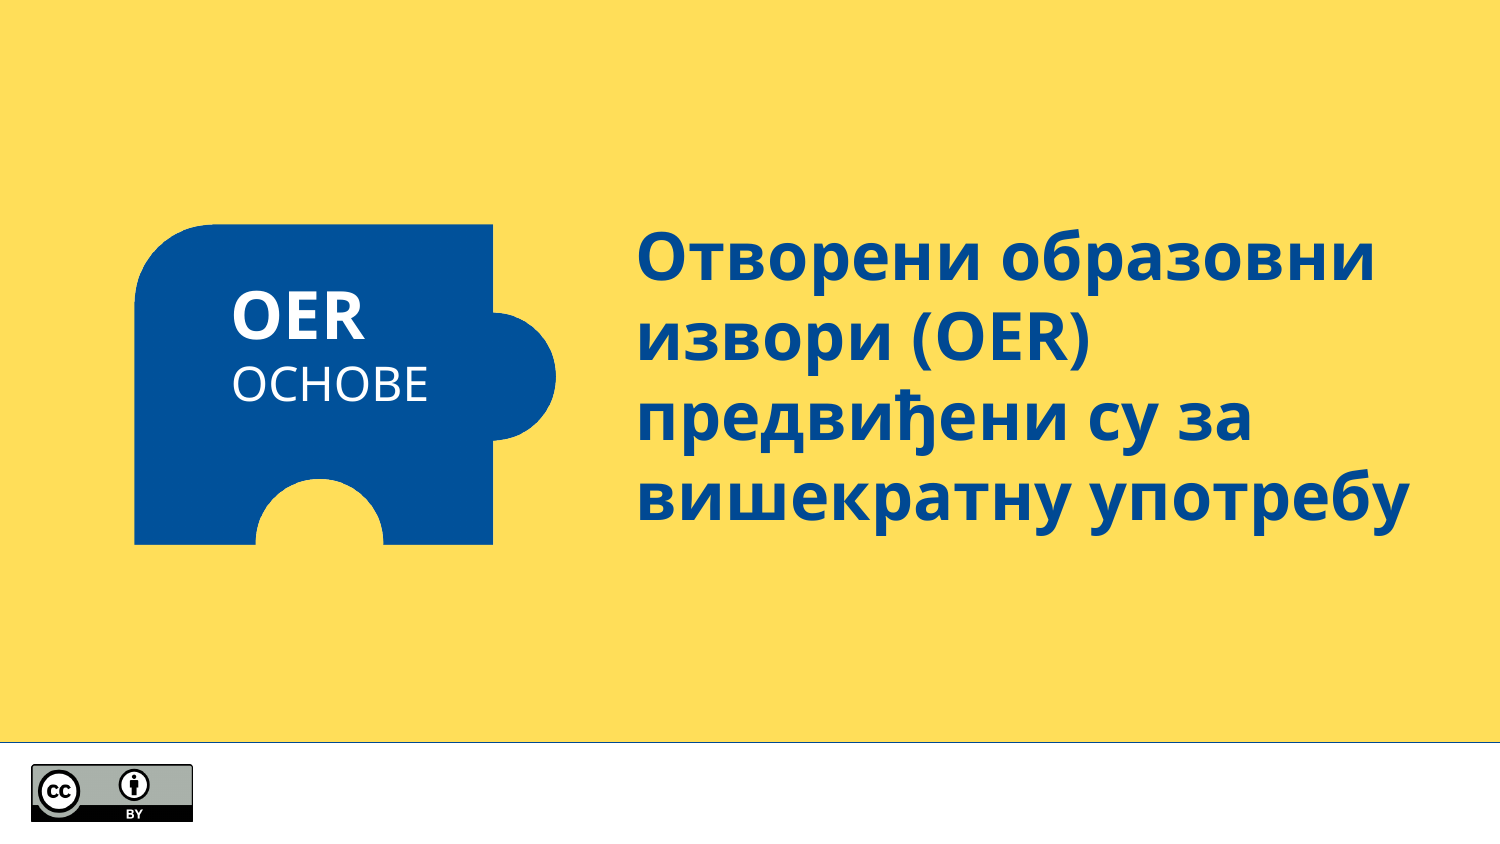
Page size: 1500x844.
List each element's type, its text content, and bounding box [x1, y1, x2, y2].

text_box OER ОСНОВЕ [560, 258, 862, 426]
picture [133, 224, 556, 545]
text_box [0, 750, 1500, 844]
text_box Отворени образовни извори (OER) предвиђени су за вишекратну употребу [620, 199, 1427, 549]
picture [31, 764, 193, 822]
